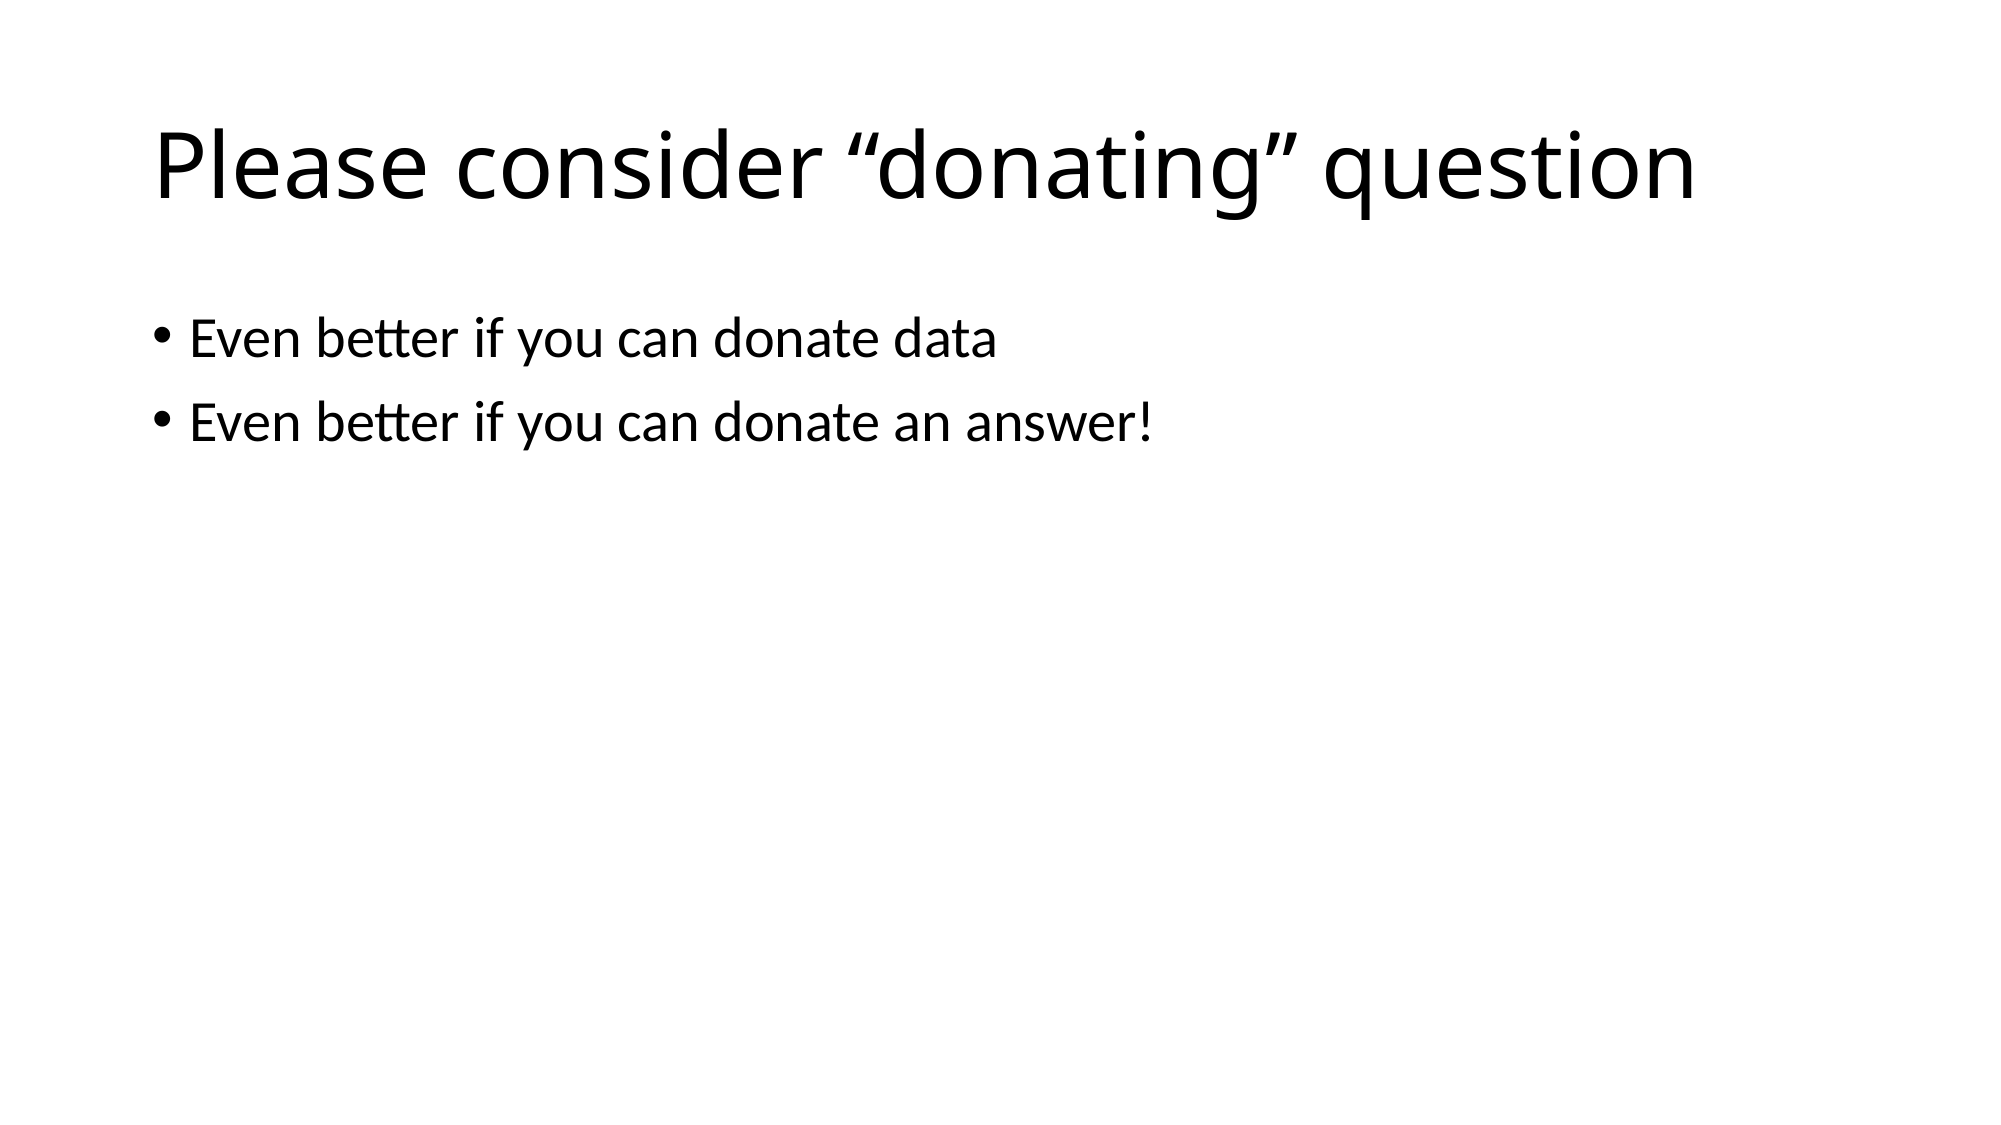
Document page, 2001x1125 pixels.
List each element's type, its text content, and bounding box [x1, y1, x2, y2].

title Please consider “donating” question [137, 59, 1863, 278]
list Even better if you can donate data Even better if you can donate an answer! [137, 299, 1863, 1014]
